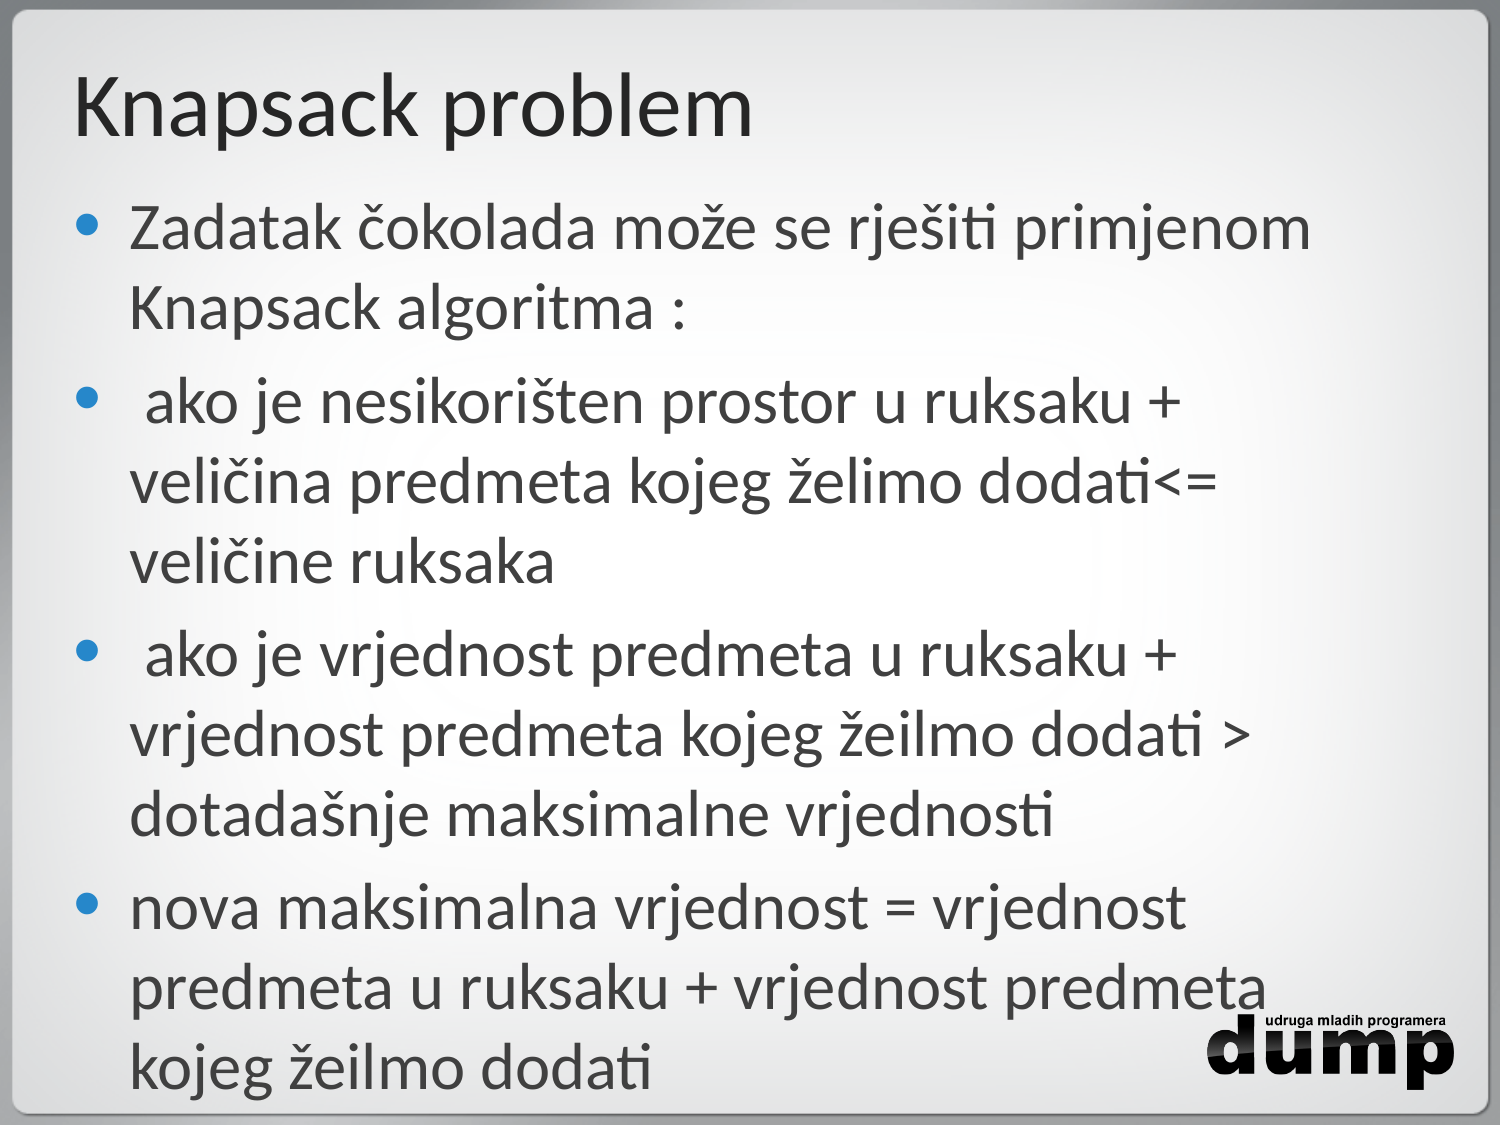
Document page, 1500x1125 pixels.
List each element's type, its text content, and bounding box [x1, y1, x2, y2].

title Knapsack problem [58, 23, 1425, 175]
list Zadatak čokolada može se rješiti primjenom Knapsack algoritma : ako je nesikorišten prostor u ruksaku + veličina predmeta kojeg želimo dodati<= veličine ruksaka ako je vrjednost predmeta u ruksaku + vrjednost predmeta kojeg žeilmo dodati > dotadašnje maksimalne vrjednosti nova maksimalna vrjednost = vrjednost predmeta u ruksaku + vrjednost predmeta kojeg žeilmo dodati [58, 175, 1426, 986]
picture [0, 0, 1500, 1125]
